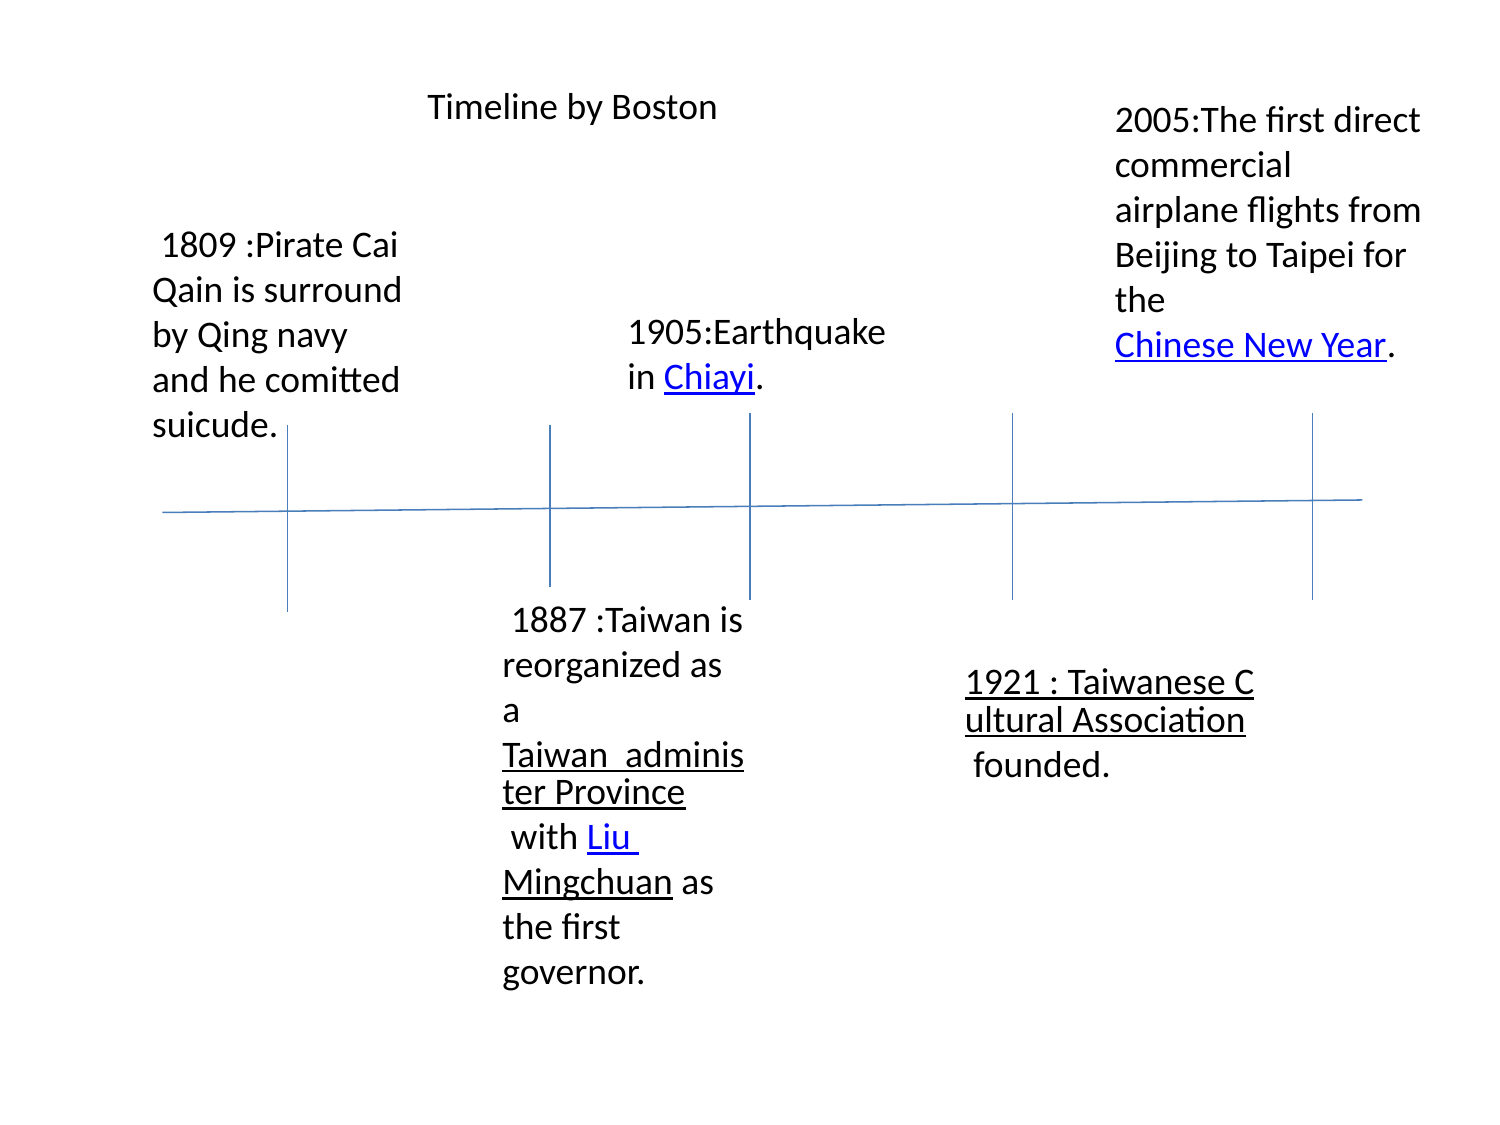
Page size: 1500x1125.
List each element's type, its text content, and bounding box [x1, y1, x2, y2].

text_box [74, 137, 1451, 967]
text_box 2005:The first direct commercial airplane flights from Beijing to Taipei for the Chinese New Year. [1100, 87, 1438, 135]
text_box Timeline by Boston [412, 74, 863, 135]
